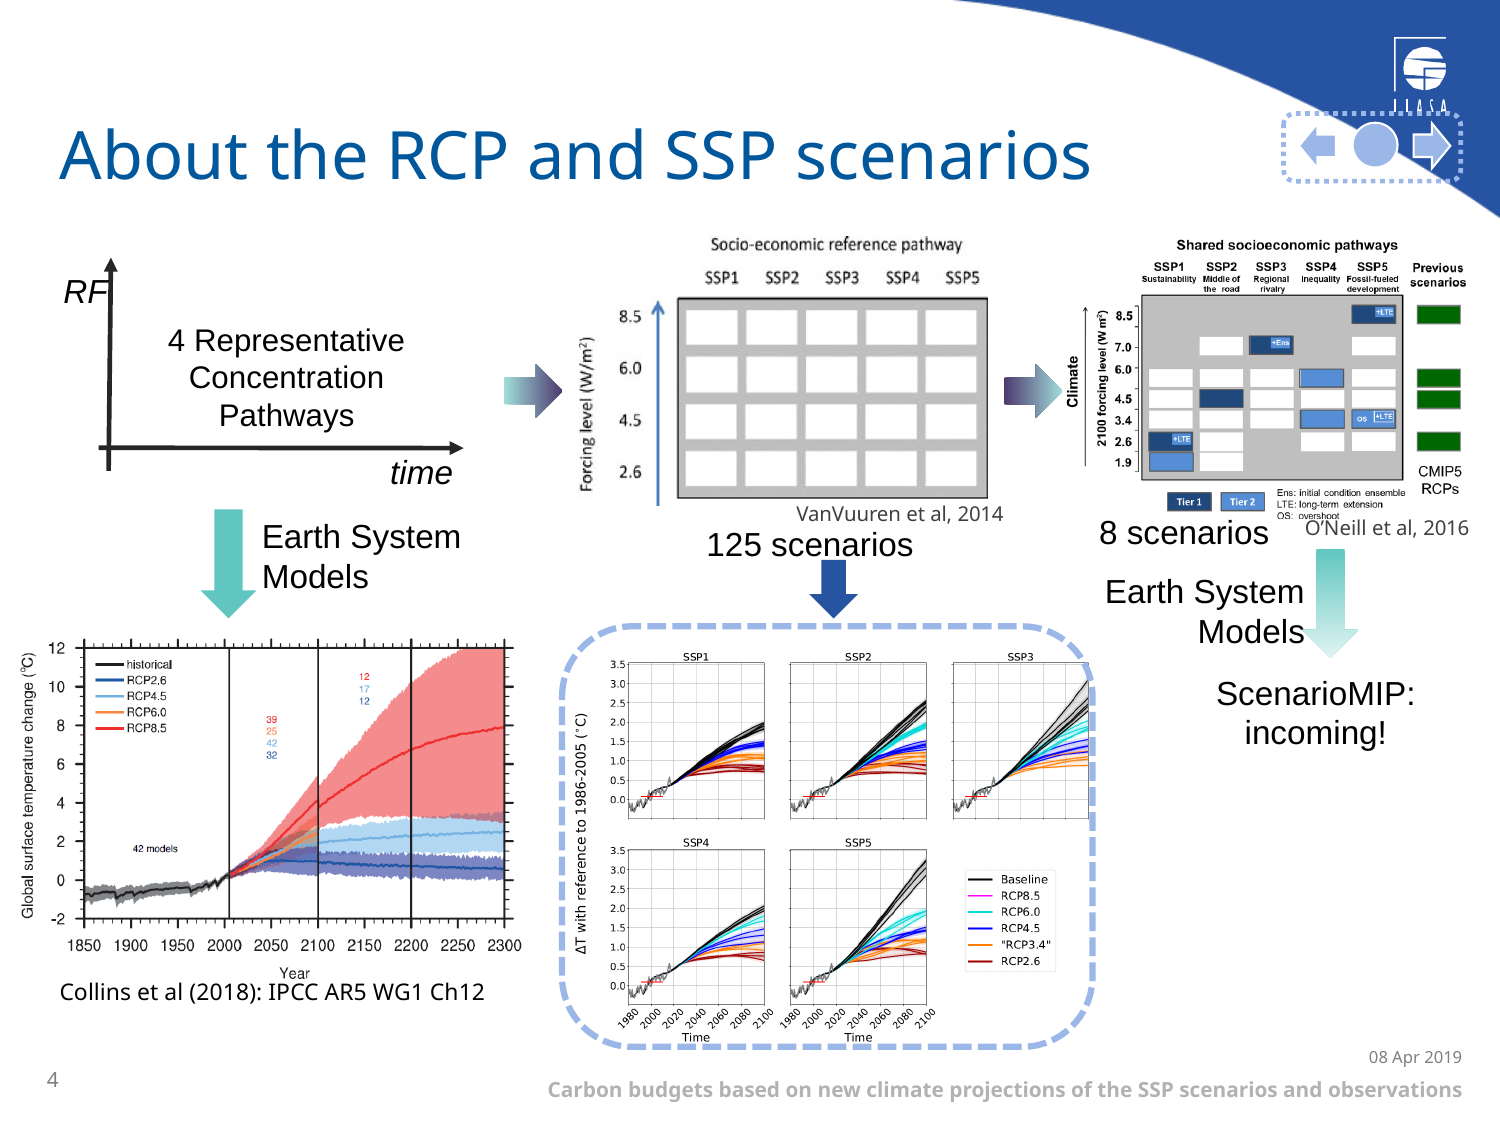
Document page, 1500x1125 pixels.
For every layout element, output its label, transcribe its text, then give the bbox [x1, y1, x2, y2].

text_box [197, 508, 247, 620]
text_box [806, 571, 861, 621]
footer Carbon budgets based on new climate projections of the SSP scenarios and observations [333, 1068, 1478, 1109]
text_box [572, 231, 1032, 571]
text_box O’Neill et al, 2016 [1306, 512, 1500, 546]
text_box Collins et al (2018): IPCC AR5 WG1 Ch12 [44, 967, 571, 1026]
title About the RCP and SSP scenarios [44, 59, 1397, 257]
text_box [502, 361, 565, 421]
text_box [611, 1044, 1046, 1048]
text_box 08 Apr 2019 [350, 1045, 1469, 1069]
text_box 8 scenarios [1063, 523, 1306, 559]
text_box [47, 257, 469, 500]
text_box [560, 660, 571, 967]
text_box ScenarioMIP: incoming! [1107, 664, 1500, 759]
text_box Earth System Models [247, 508, 477, 603]
text_box Earth System Models [1090, 562, 1320, 658]
text_box [586, 625, 1069, 642]
text_box [1315, 548, 1362, 660]
slide_number 4 [31, 1042, 370, 1102]
text_box [1032, 361, 1062, 421]
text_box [1283, 113, 1461, 182]
picture [0, 0, 1500, 1125]
